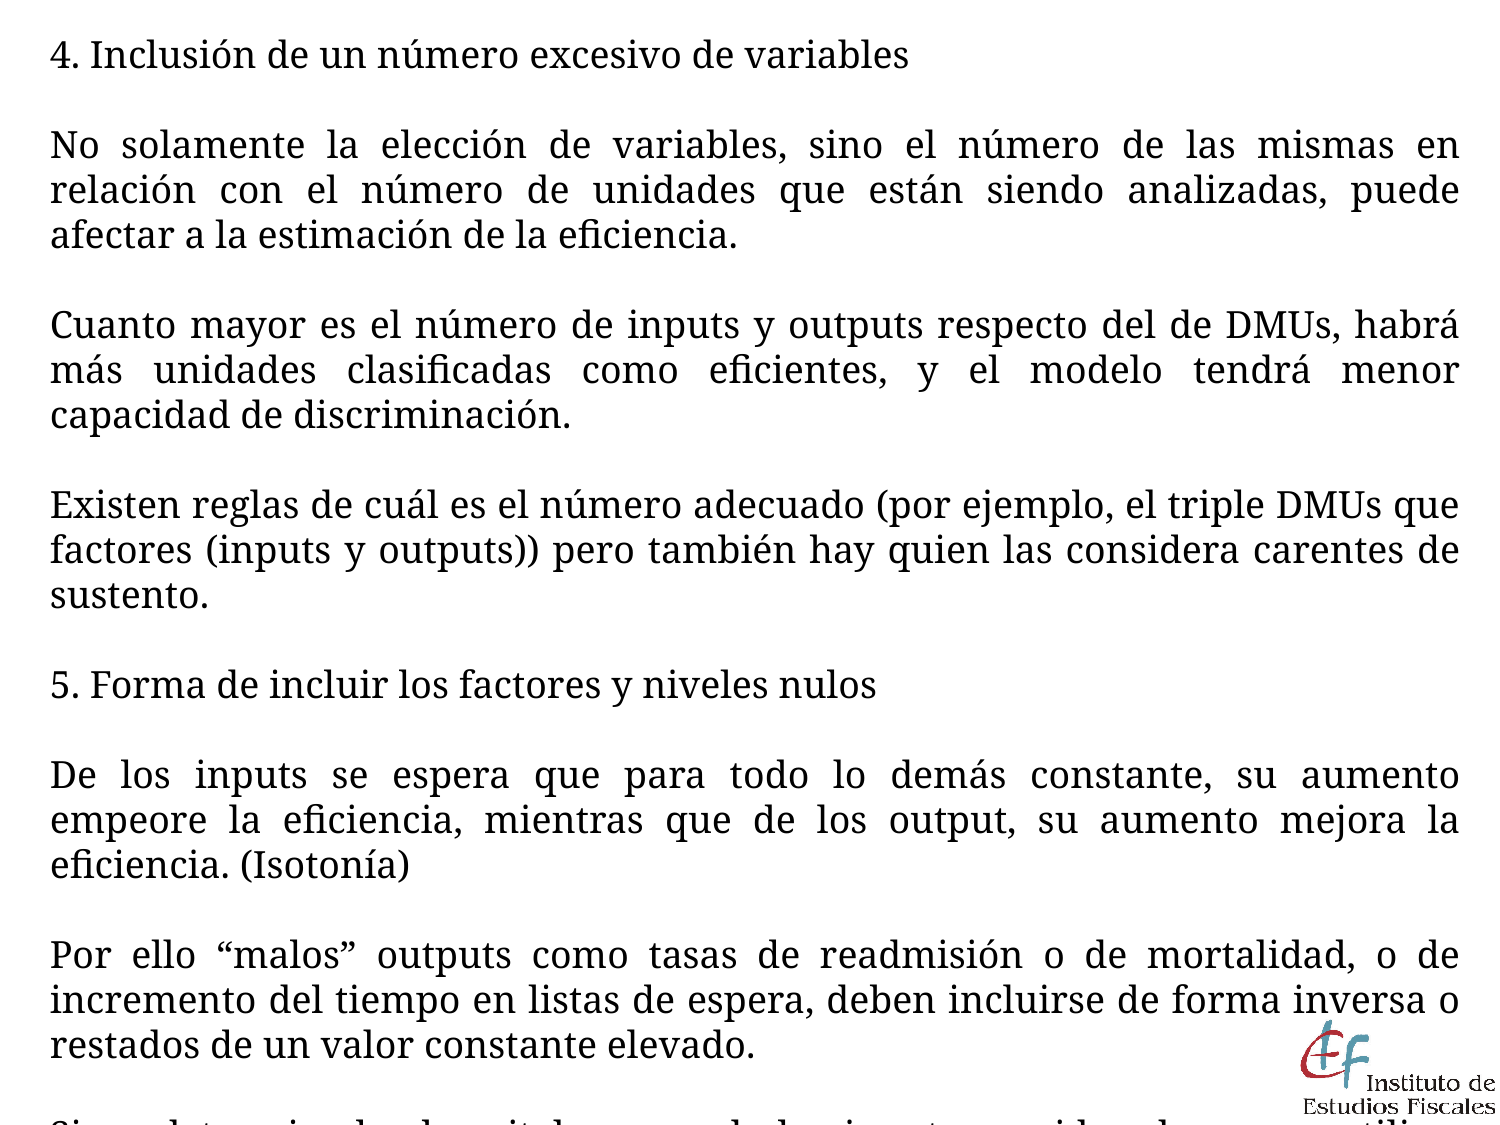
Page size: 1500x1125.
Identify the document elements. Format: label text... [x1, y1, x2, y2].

picture [1300, 1019, 1495, 1114]
text_box 4. Inclusión de un número excesivo de variables No solamente la elección de variables, sino el número de las mismas en relación con el número de unidades que están siendo analizadas, puede afectar a la estimación de la eficiencia. Cuanto mayor es el número de inputs y outputs respecto del de DMUs, habrá más unidades clasificadas como eficientes, y el modelo tendrá menor capacidad de discriminación. Existen reglas de cuál es el número adecuado (por ejemplo, el triple DMUs que factores (inputs y outputs)) pero también hay quien las considera carentes de sustento. 5. Forma de incluir los factores y niveles nulos De los inputs se espera que para todo lo demás constante, su aumento empeore la eficiencia, mientras que de los output, su aumento mejora la eficiencia. (Isotonía) Por ello “malos” outputs como tasas de readmisión o de mortalidad, o de incremento del tiempo en listas de espera, deben incluirse de forma inversa o restados de un valor constante elevado. Si en determinados hospitales unos de los inputs considerados no se utiliza, aparecerá artificialmente como más eficiente. Si entre los outputs hay servicios que no se prestan en todos los hospitales, un nivel cero los clasificará como más ineficientes. Una forma de solucionar este problema es sustituir los valores nulos por positivos pequeños. [35, 23, 1477, 1125]
